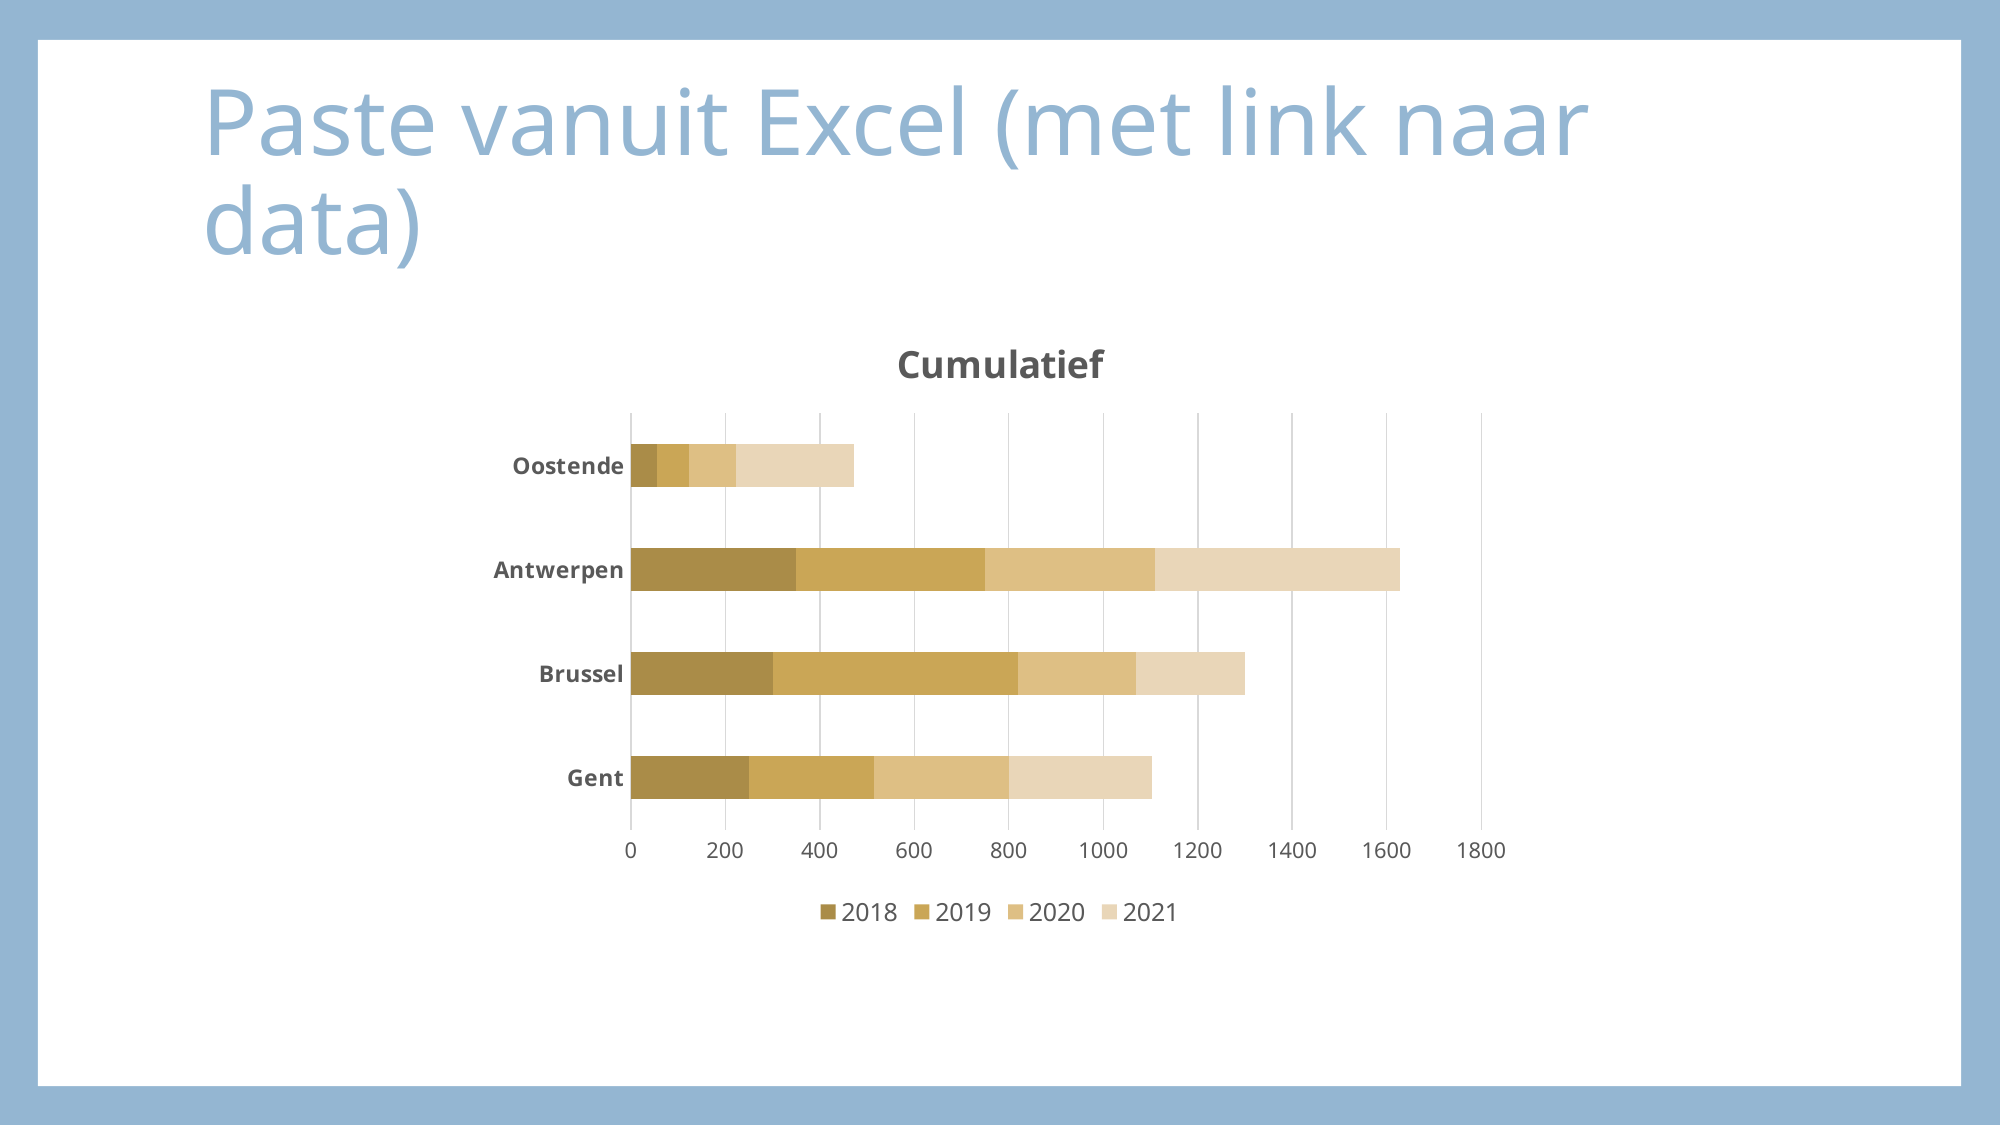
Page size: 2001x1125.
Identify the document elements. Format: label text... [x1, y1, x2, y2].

title Paste vanuit Excel (met link naar data) [187, 99, 1808, 252]
chart [472, 305, 1528, 936]
